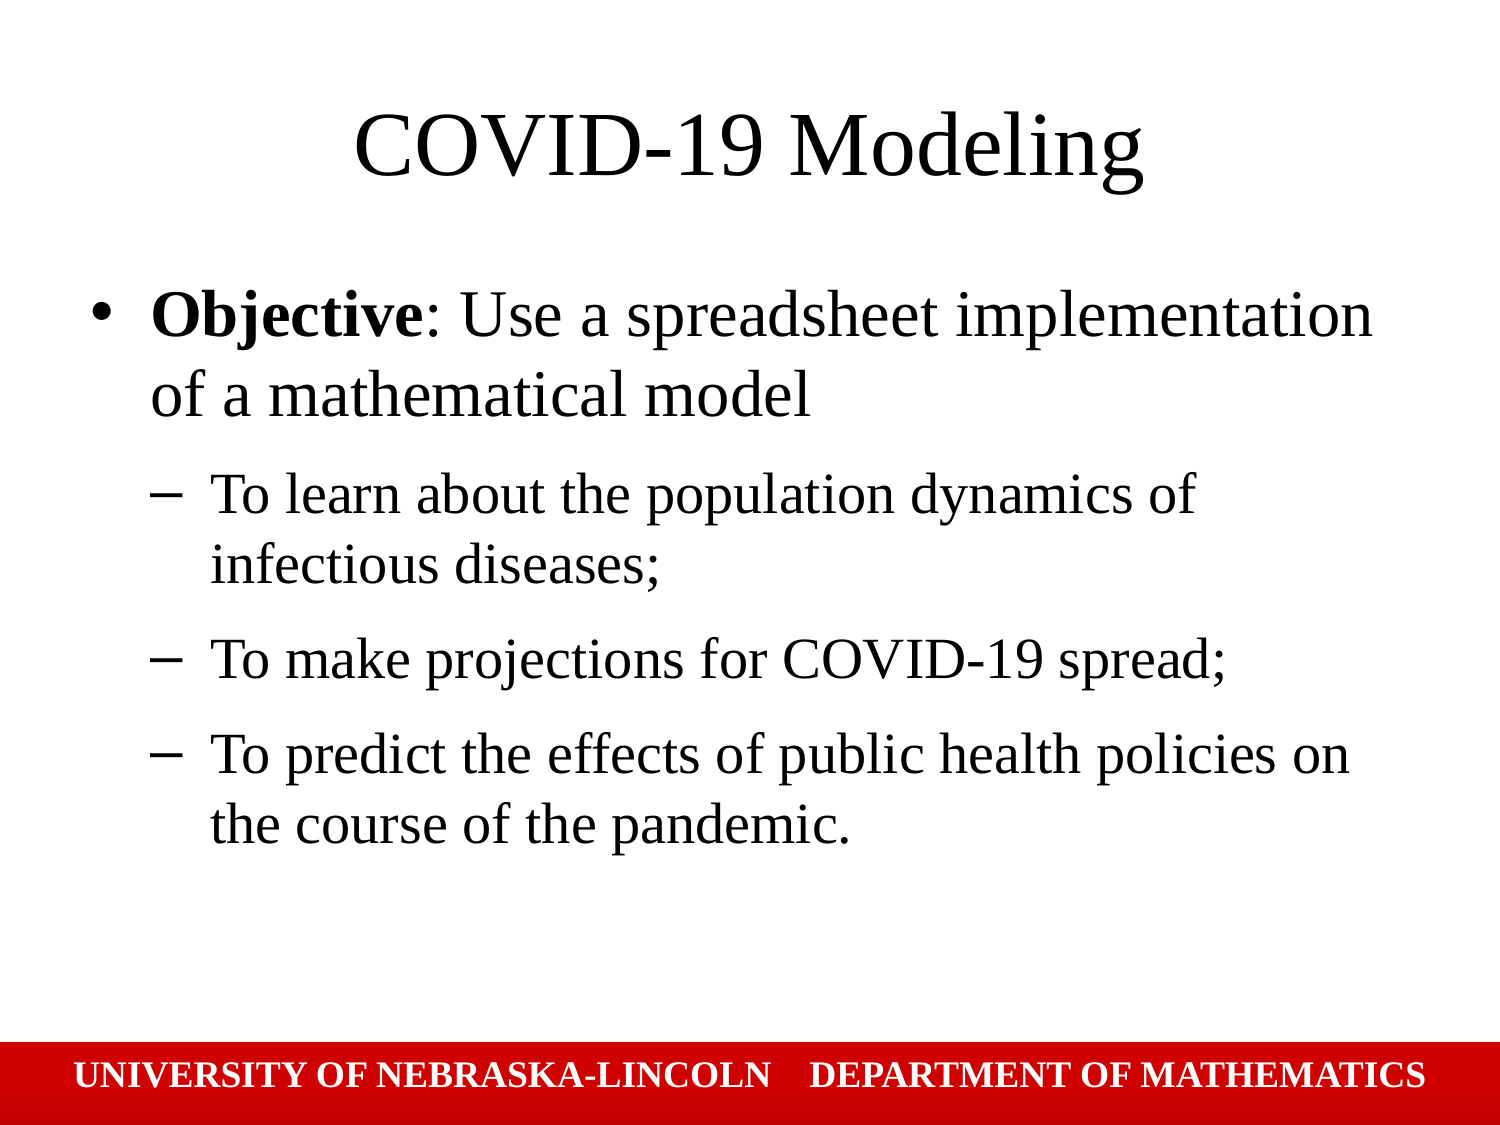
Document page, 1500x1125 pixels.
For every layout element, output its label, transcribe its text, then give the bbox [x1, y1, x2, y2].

list Objective: Use a spreadsheet implementation of a mathematical model To learn about the population dynamics of infectious diseases; To make projections for COVID-19 spread; To predict the effects of public health policies on the course of the pandemic. [75, 262, 1425, 925]
title COVID-19 Modeling [75, 45, 1425, 233]
